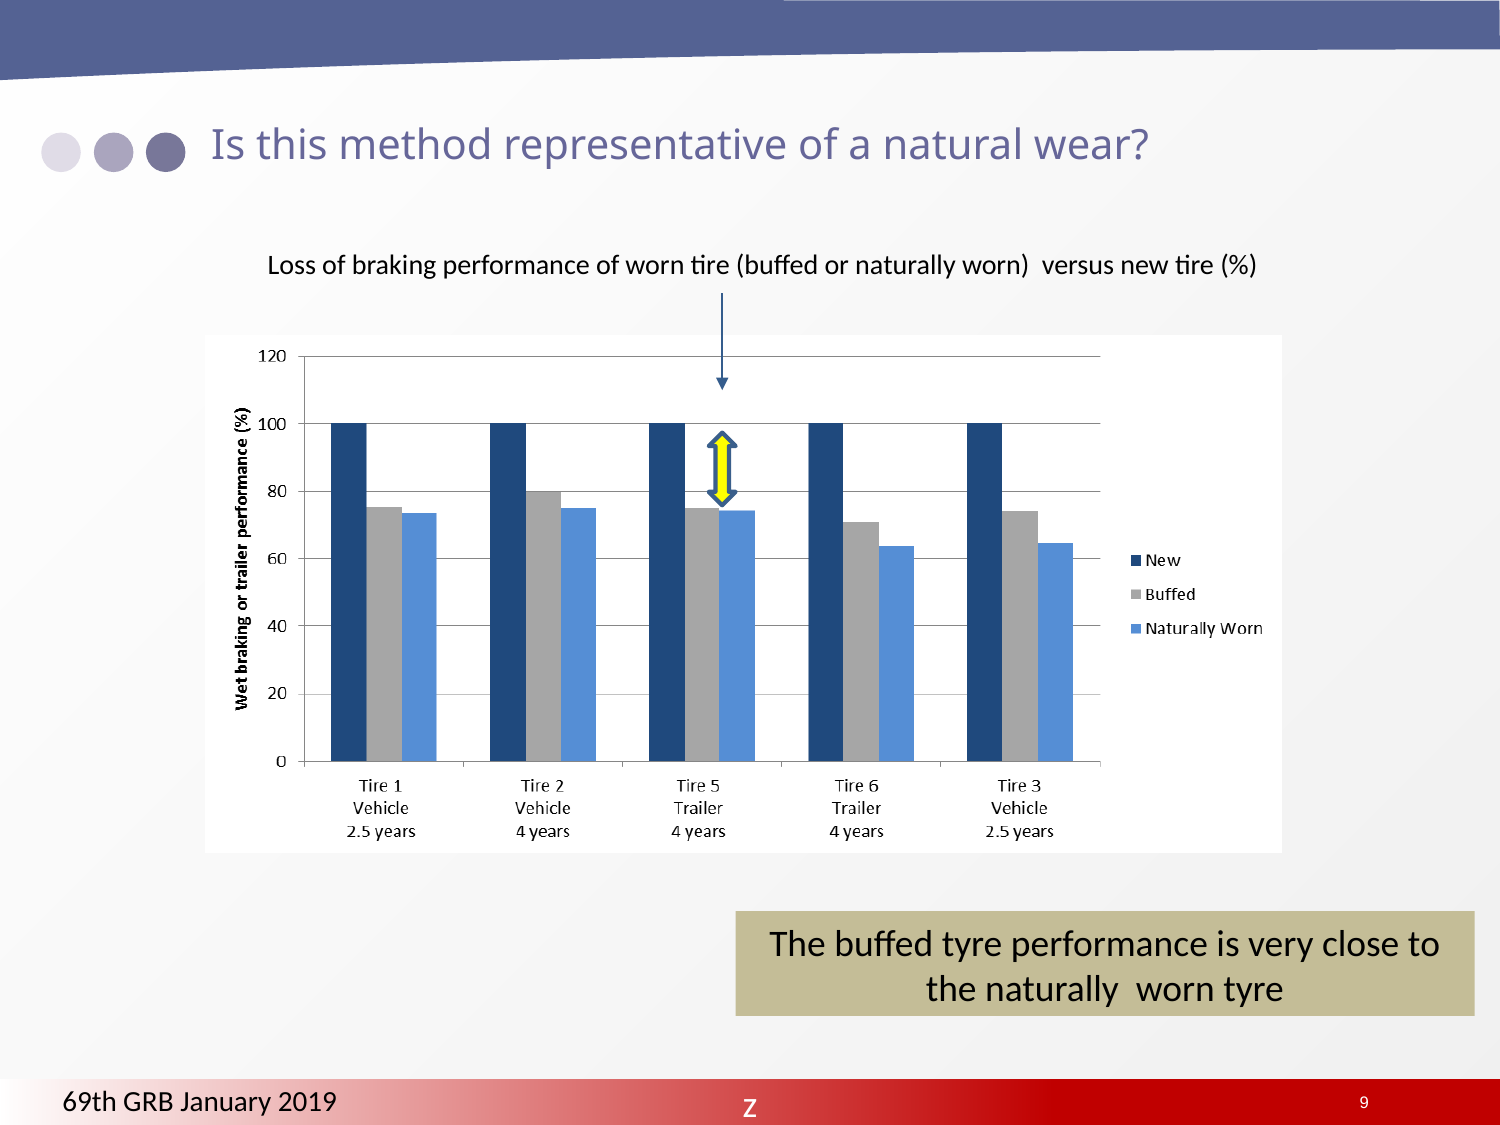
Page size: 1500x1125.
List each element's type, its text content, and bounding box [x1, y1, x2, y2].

picture [205, 335, 1282, 853]
text_box 69th GRB January 2019 [47, 1074, 359, 1125]
text_box Loss of braking performance of worn tire (buffed or naturally worn) versus new tire (%) [252, 238, 1274, 288]
text_box The buffed tyre performance is very close to the naturally worn tyre [735, 911, 1475, 1016]
title Is this method representative of a natural wear? [185, 90, 1446, 197]
